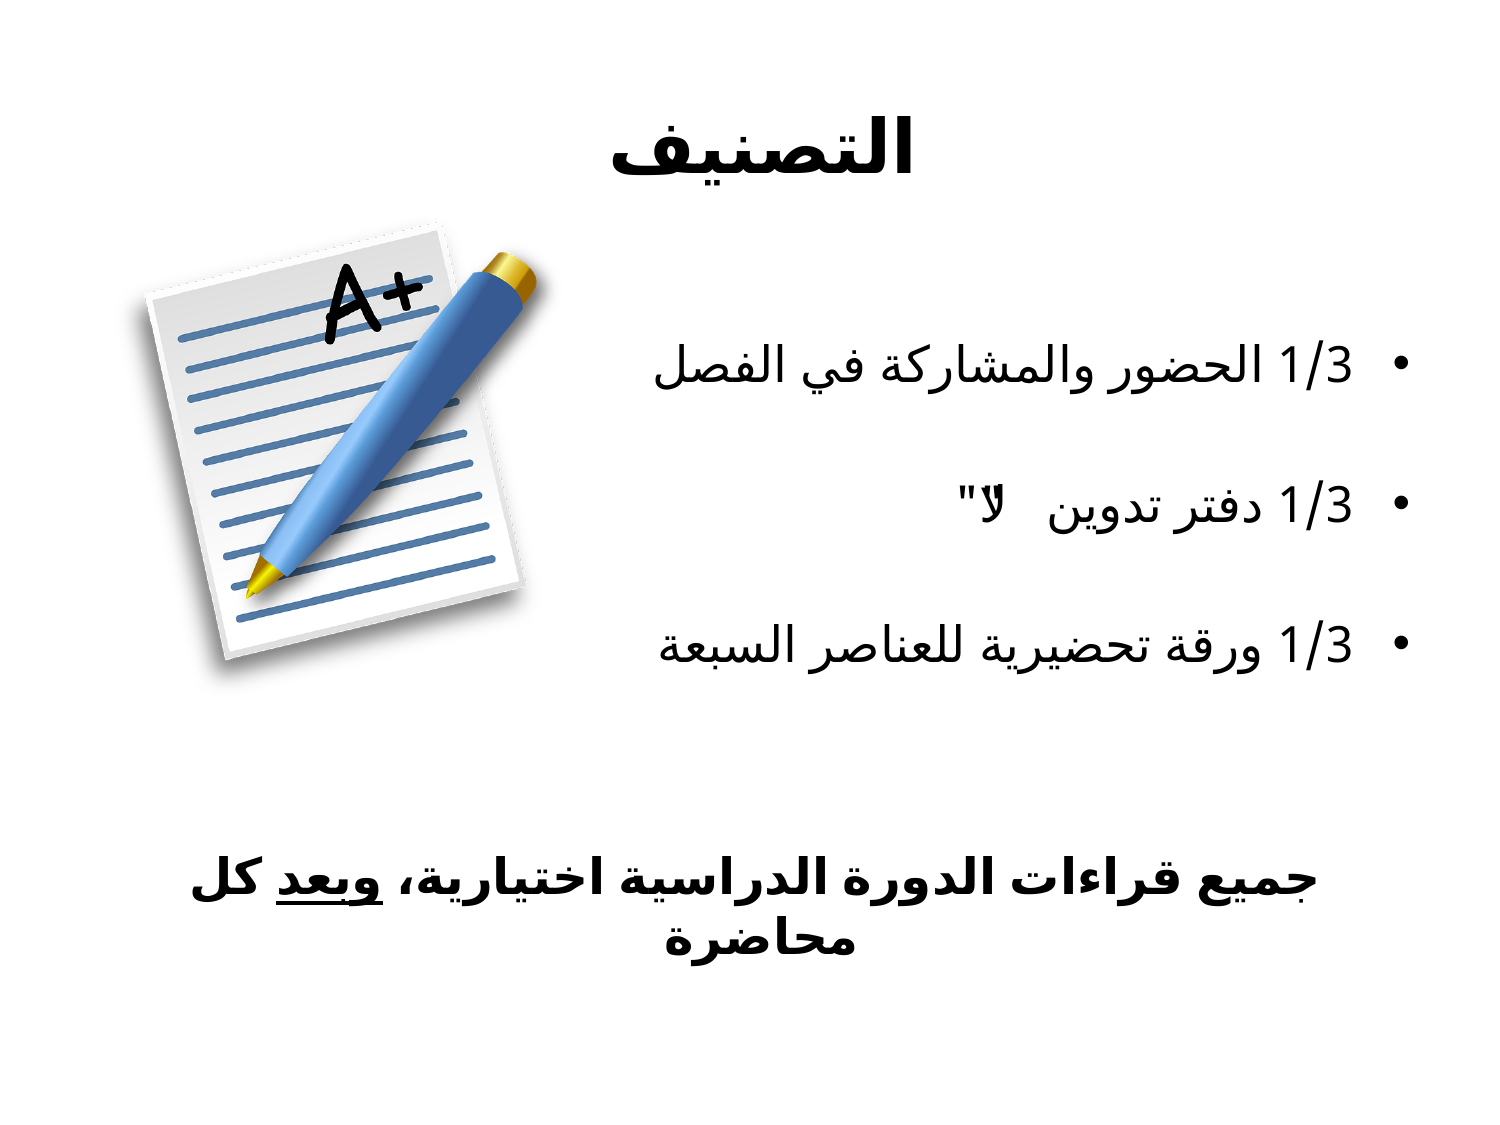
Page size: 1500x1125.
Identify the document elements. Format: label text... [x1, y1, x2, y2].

picture [112, 212, 563, 700]
title التصنيف [84, 50, 1441, 238]
list 1/3 الحضور والمشاركة في الفصل 1/3 دفتر تدوين "لا" 1/3 ورقة تحضيرية للعناصر السبعة [75, 324, 1425, 774]
text_box جميع قراءات الدورة الدراسية اختيارية، وبعد كل محاضرة [73, 837, 1437, 1033]
